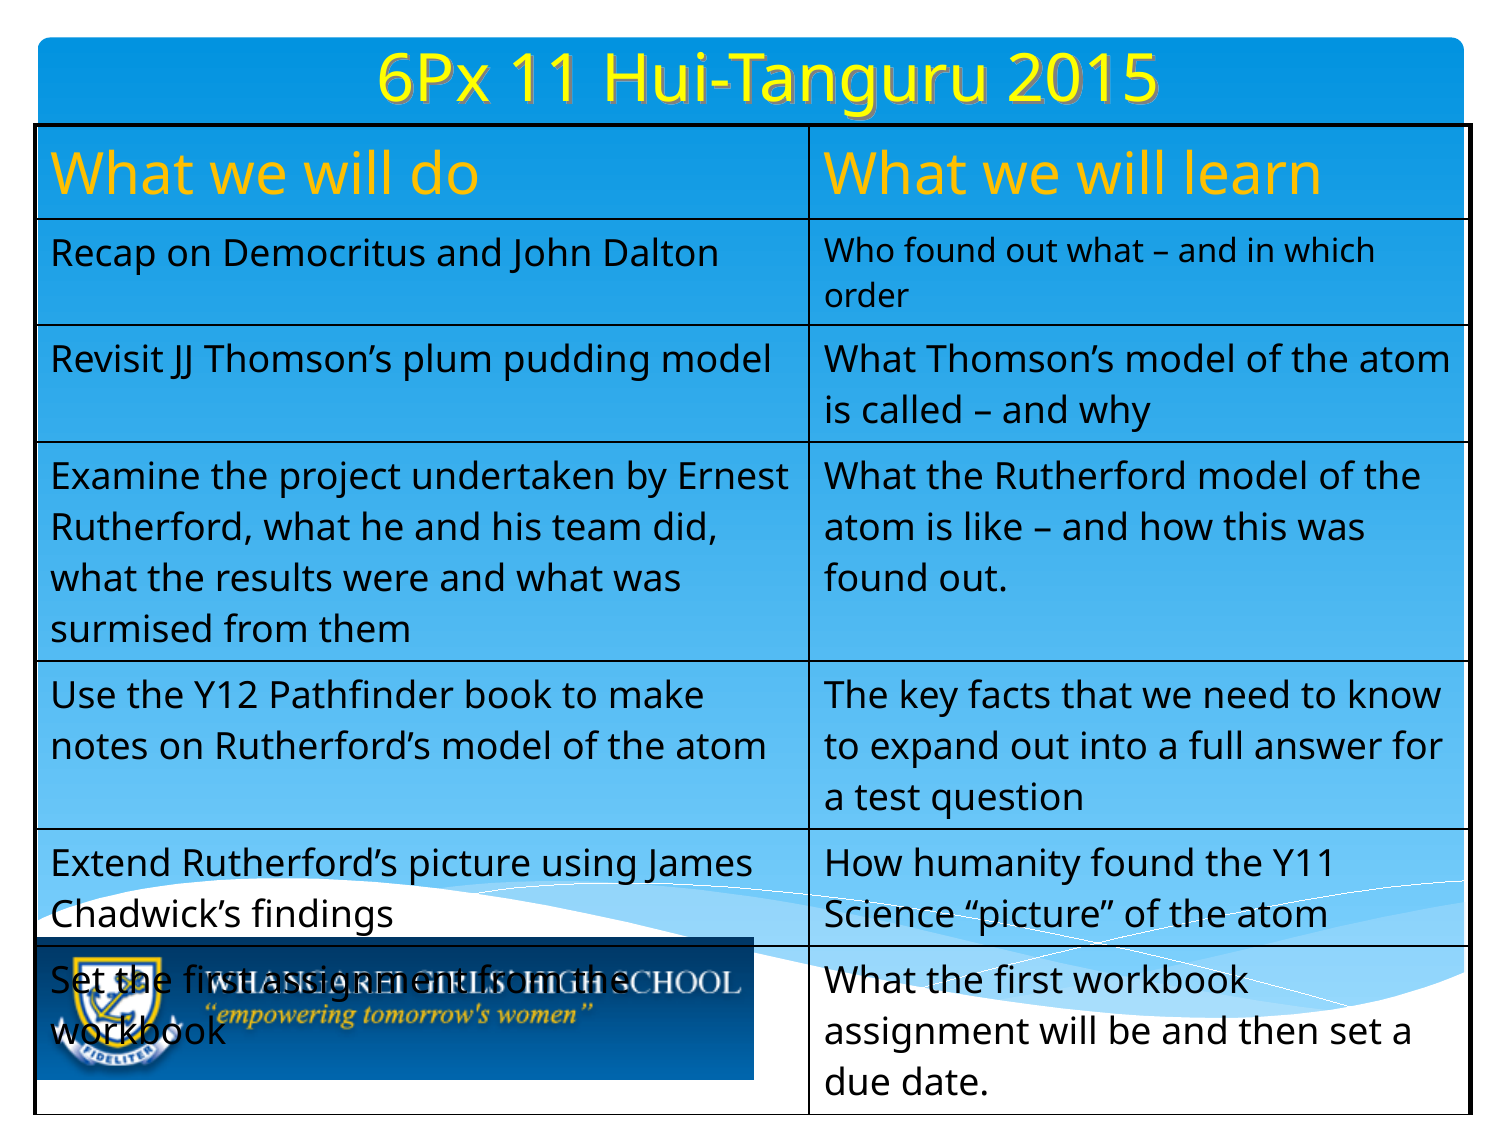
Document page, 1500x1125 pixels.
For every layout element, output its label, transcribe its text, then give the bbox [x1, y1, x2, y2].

table_header What we will learn [810, 127, 1468, 218]
picture [37, 937, 754, 1080]
table_cell Use the Y12 Pathfinder book to make notes on Rutherford’s model of the atom [37, 662, 808, 828]
table_cell What Thomson’s model of the atom is called – and why [810, 326, 1468, 441]
table_cell What the first workbook assignment will be and then set a due date. [810, 947, 1468, 1114]
table_cell The key facts that we need to know to expand out into a full answer for a test question [810, 662, 1468, 828]
table_cell How humanity found the Y11 Science “picture” of the atom [810, 830, 1468, 945]
table_cell Examine the project undertaken by Ernest Rutherford, what he and his team did, what the results were and what was surmised from them [37, 443, 808, 660]
table_cell Who found out what – and in which order [810, 220, 1468, 324]
table_cell Revisit JJ Thomson’s plum pudding model [37, 326, 808, 441]
table_header What we will do [37, 127, 808, 218]
table_cell Set the first assignment from the workbook [37, 947, 808, 1114]
table_cell Recap on Democritus and John Dalton [37, 220, 808, 324]
text_box 6Px 11 Hui-Tanguru 2015 [162, 24, 1375, 123]
table_cell What the Rutherford model of the atom is like – and how this was found out. [810, 443, 1468, 660]
table_cell Extend Rutherford’s picture using James Chadwick’s findings [37, 830, 808, 945]
